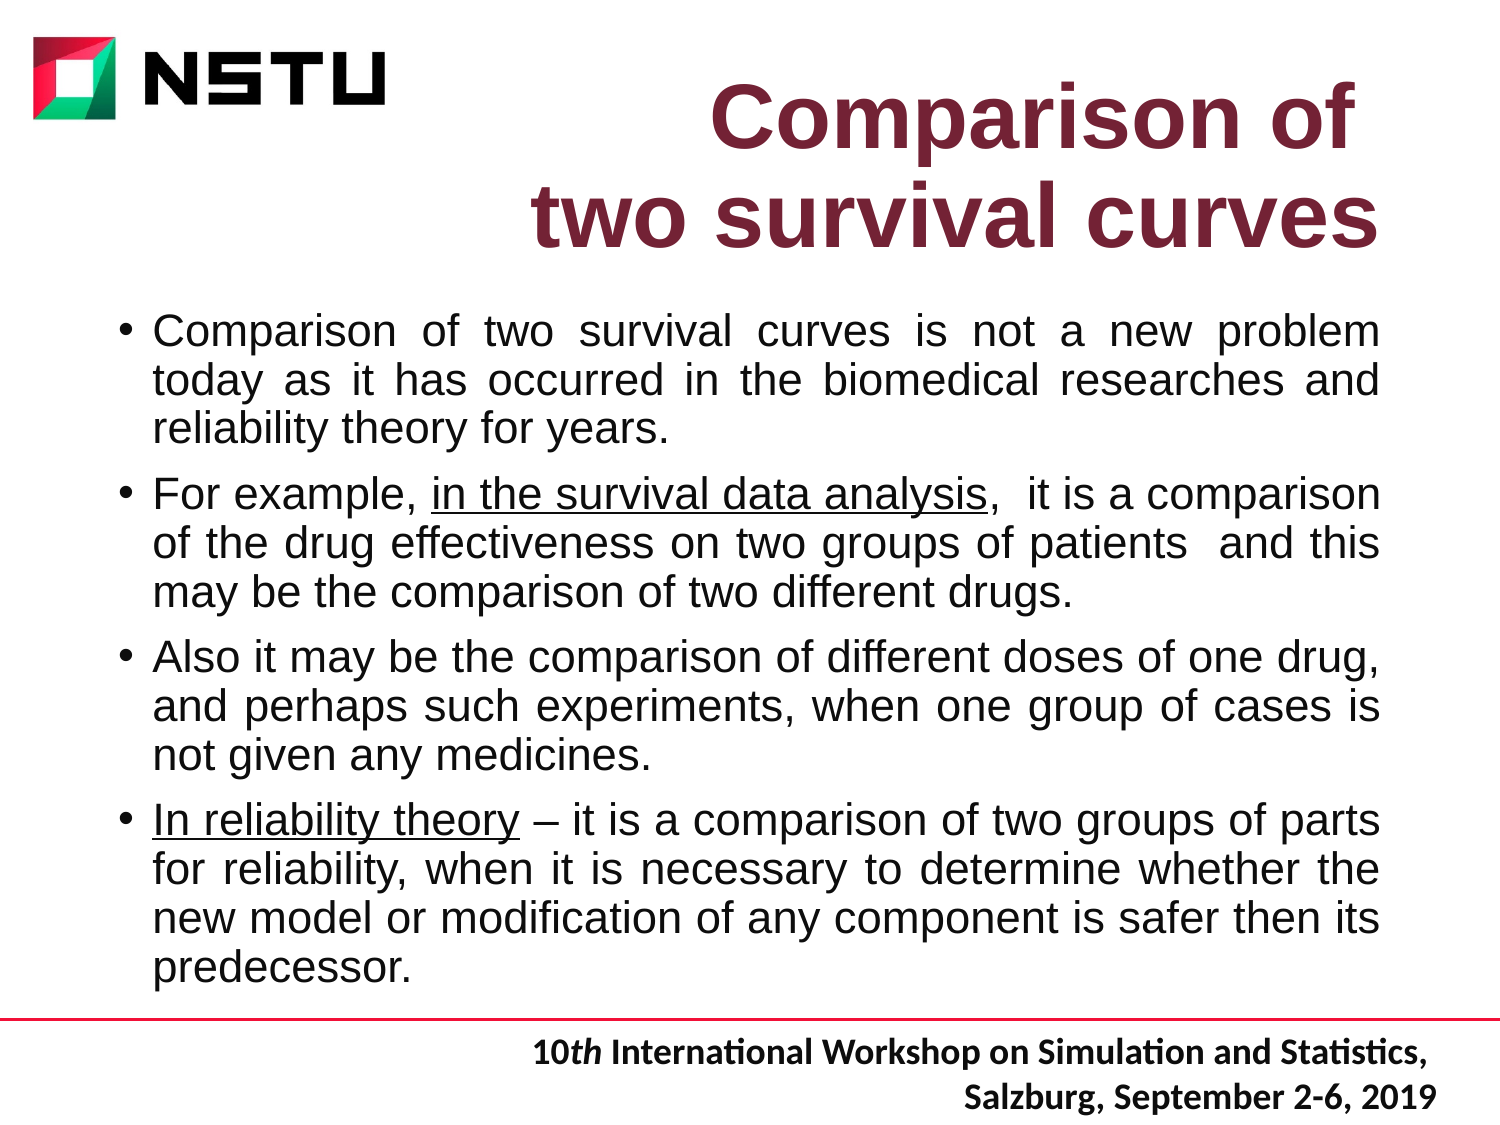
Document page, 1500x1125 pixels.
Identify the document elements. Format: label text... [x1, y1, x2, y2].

title Comparison of two survival curves [103, 59, 1397, 278]
list Comparison of two survival curves is not a new problem today as it has occurred in the biomedical researches and reliability theory for years. For example, in the survival data analysis, it is a comparison of the drug effectiveness on two groups of patients and this may be the comparison of two different drugs. Also it may be the comparison of different doses of one drug, and perhaps such experiments, when one group of cases is not given any medicines. In reliability theory – it is a comparison of two groups of parts for reliability, when it is necessary to determine whether the new model or modification of any component is safer then its predecessor. [103, 299, 1397, 1014]
picture [33, 0, 385, 157]
text_box 10th International Workshop on Simulation and Statistics, Salzburg, September 2-6, 2019 [71, 1020, 1453, 1125]
